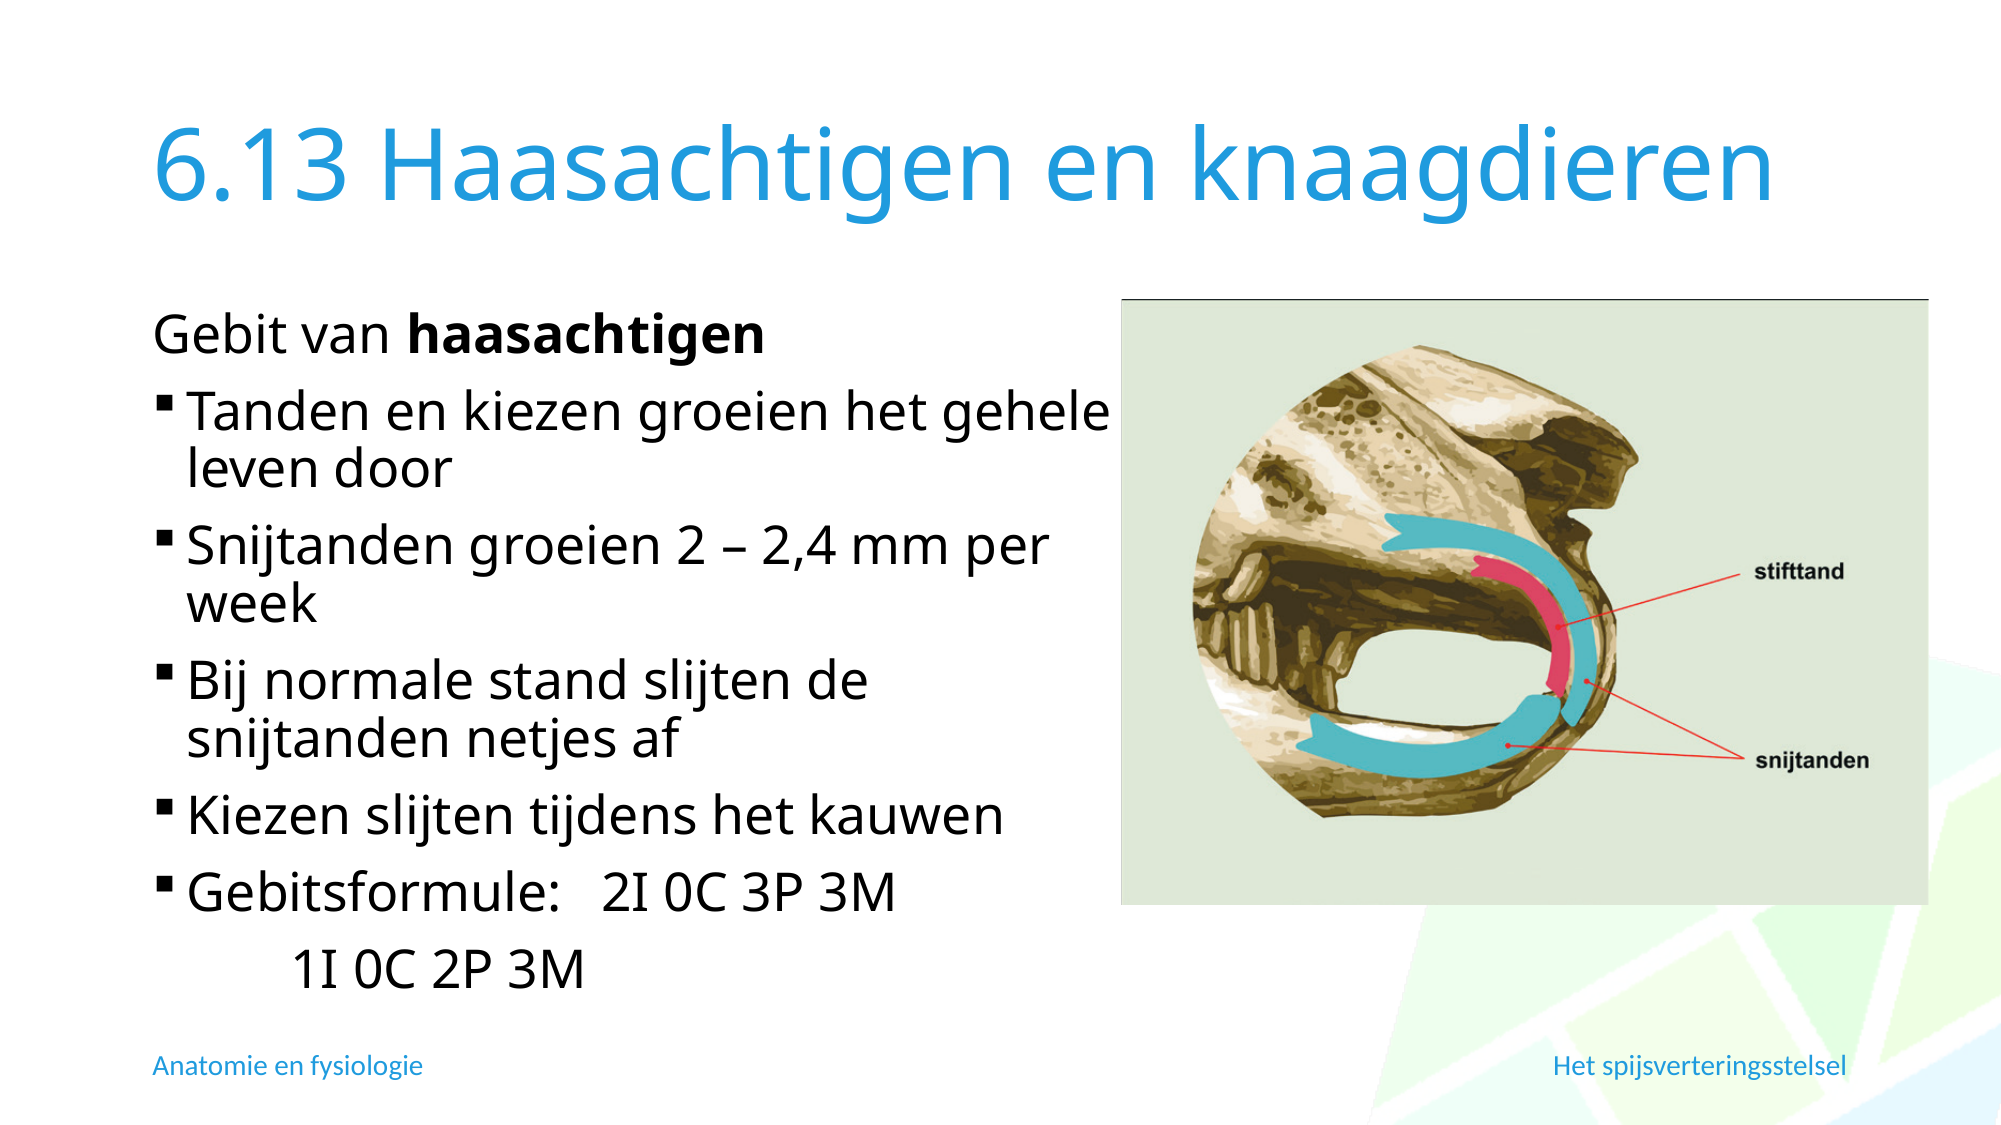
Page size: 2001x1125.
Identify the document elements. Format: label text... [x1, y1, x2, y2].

picture [1121, 299, 1929, 905]
list Anatomie en fysiologie [137, 1042, 588, 1103]
title 6.13 Haasachtigen en knaagdieren [137, 59, 1863, 278]
list Het spijsverteringsstelsel [1412, 1042, 1863, 1103]
list Gebit van haasachtigen Tanden en kiezen groeien het gehele leven door Snijtanden groeien 2 – 2,4 mm per week Bij normale stand slijten de snijtanden netjes af Kiezen slijten tijdens het kauwen Gebitsformule: 2I 0C 3P 3M 1I 0C 2P 3M [137, 299, 1163, 1014]
